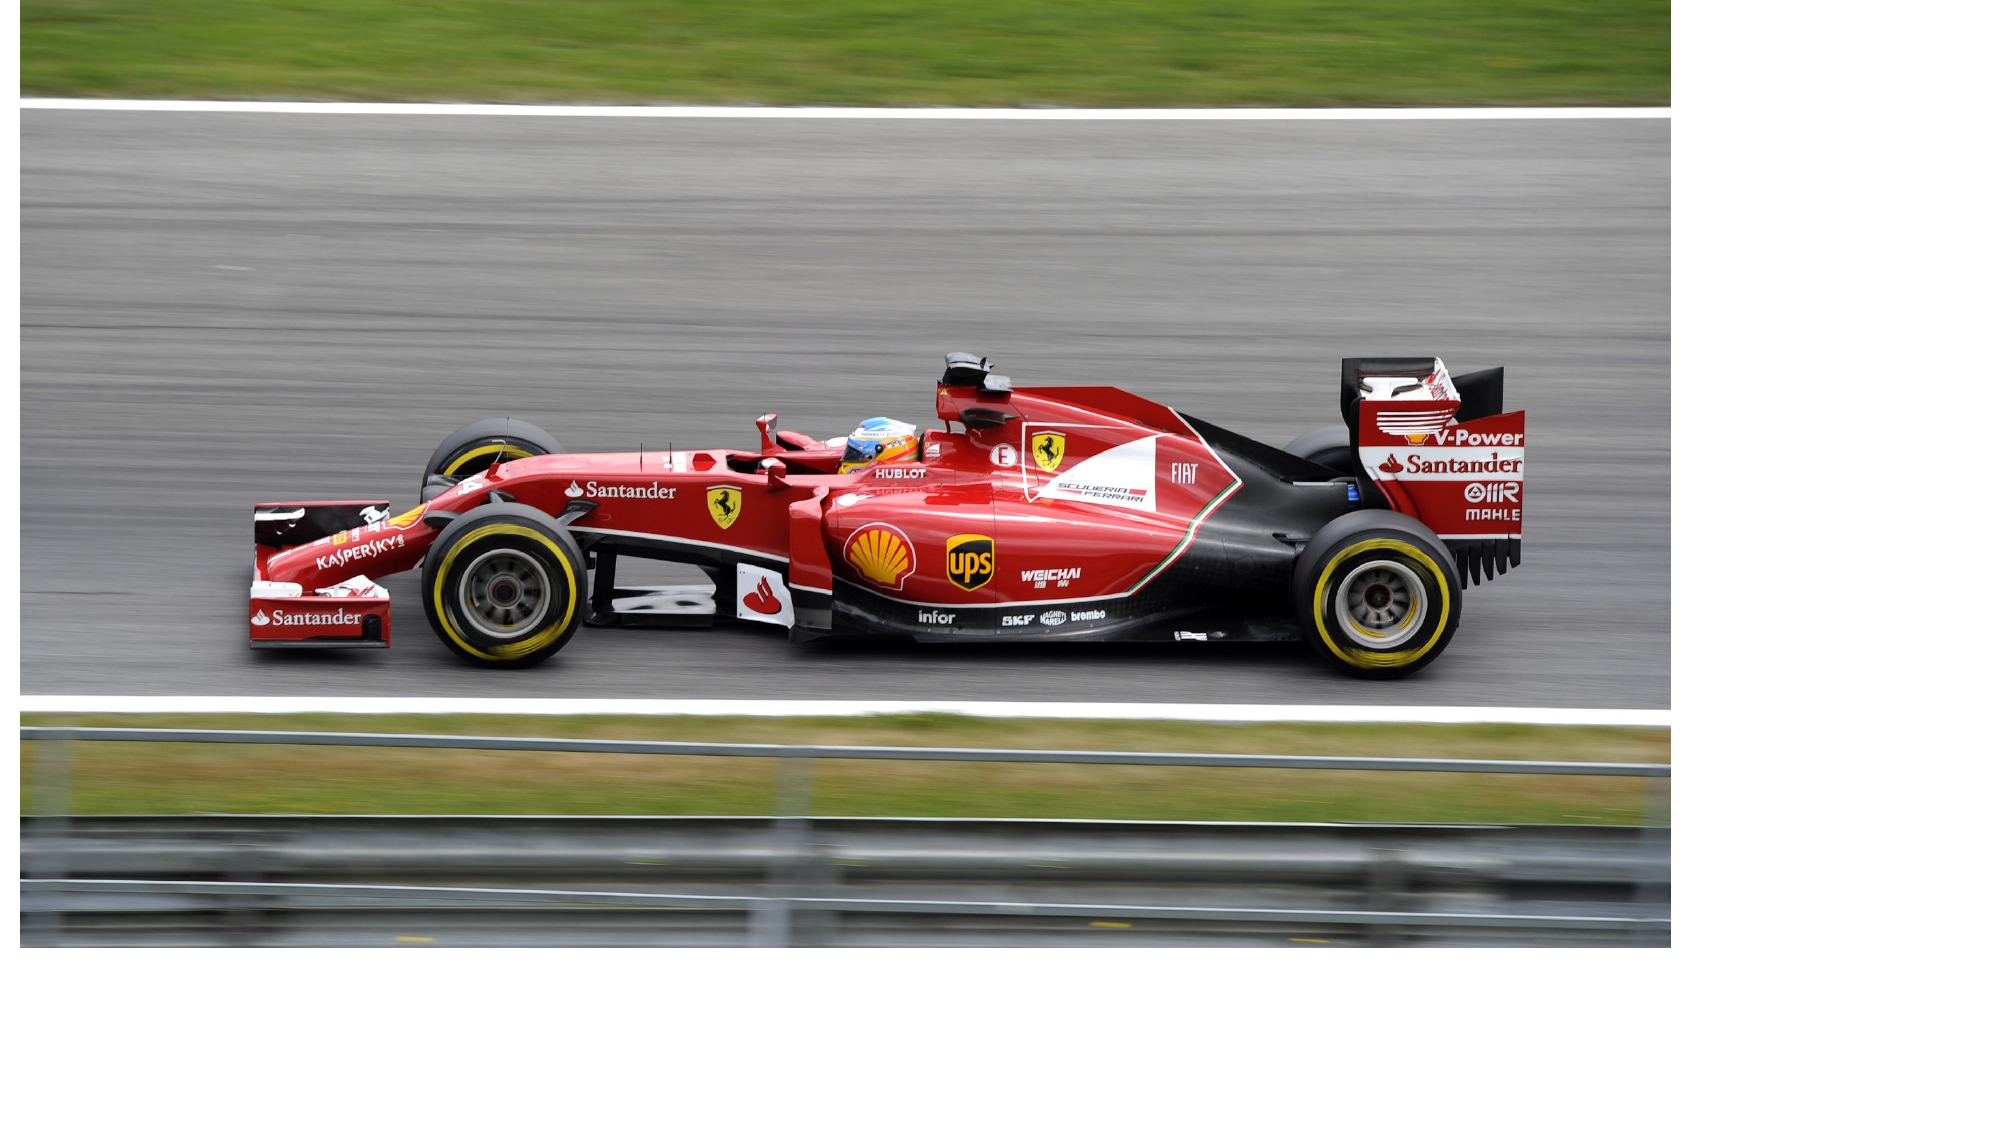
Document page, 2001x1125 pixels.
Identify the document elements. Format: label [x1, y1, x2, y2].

picture [20, 0, 1671, 948]
